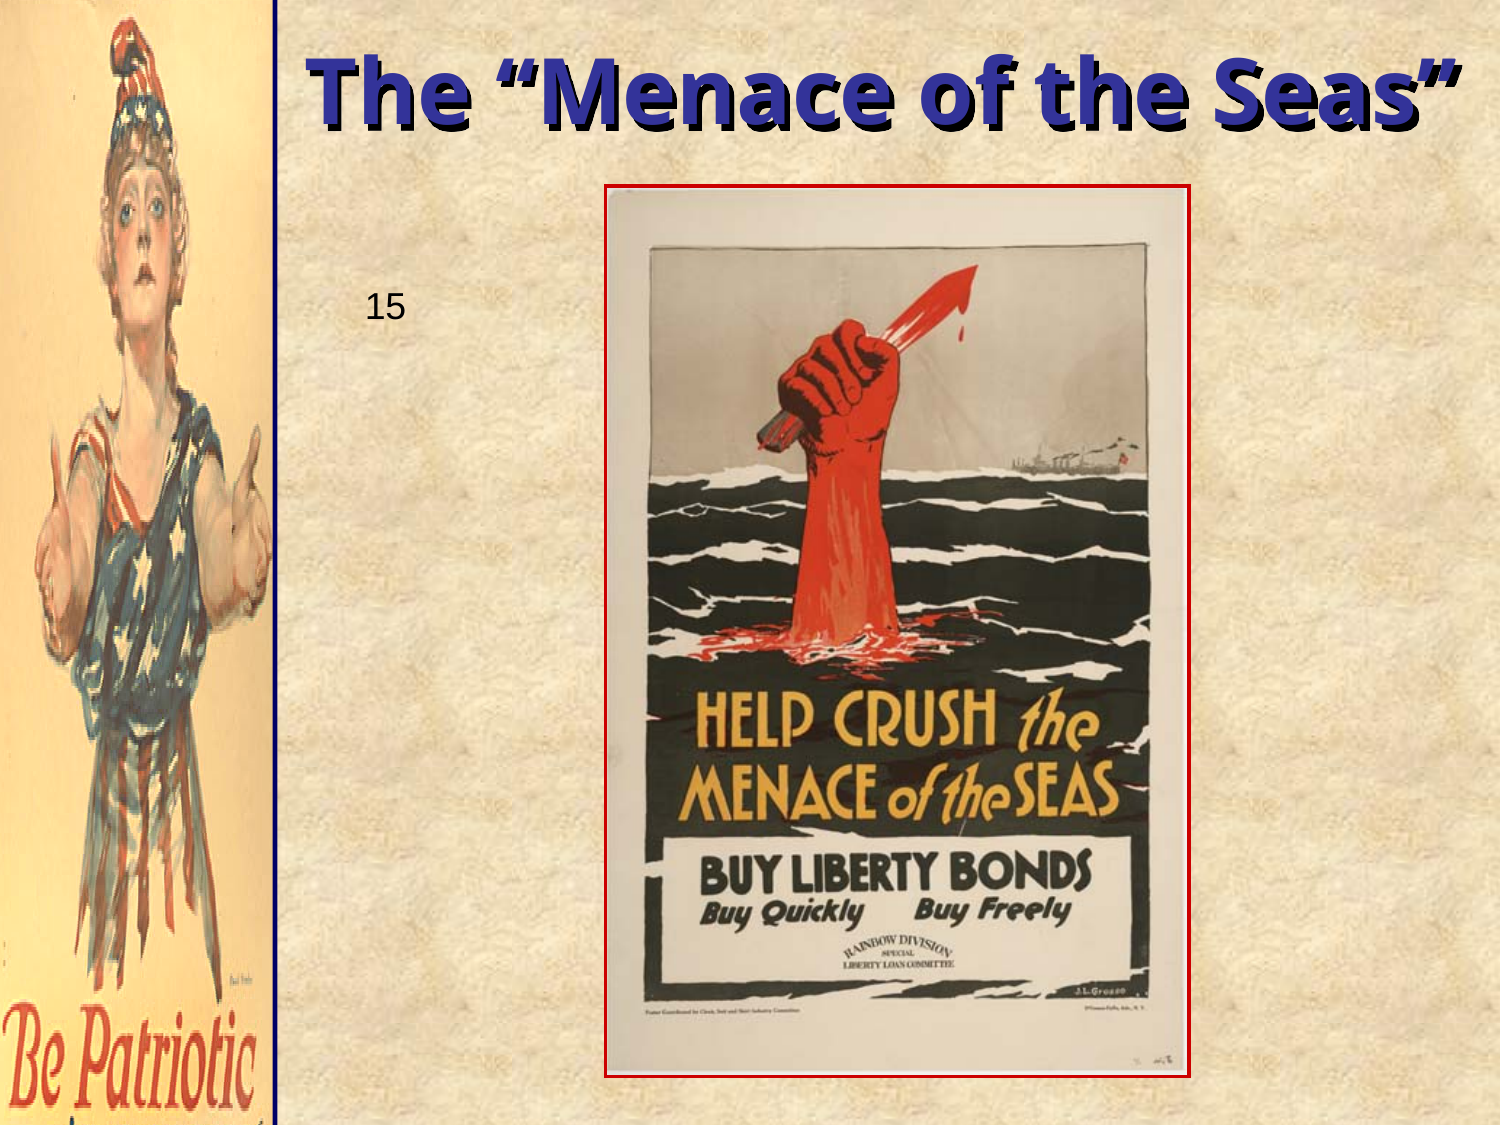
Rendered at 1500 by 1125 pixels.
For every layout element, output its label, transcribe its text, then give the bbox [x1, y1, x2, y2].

picture [0, 0, 272, 1125]
text_box 15 [349, 274, 500, 335]
title The “Menace of the Seas” [287, 24, 1475, 155]
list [606, 187, 1188, 1076]
picture [278, 0, 1500, 1125]
